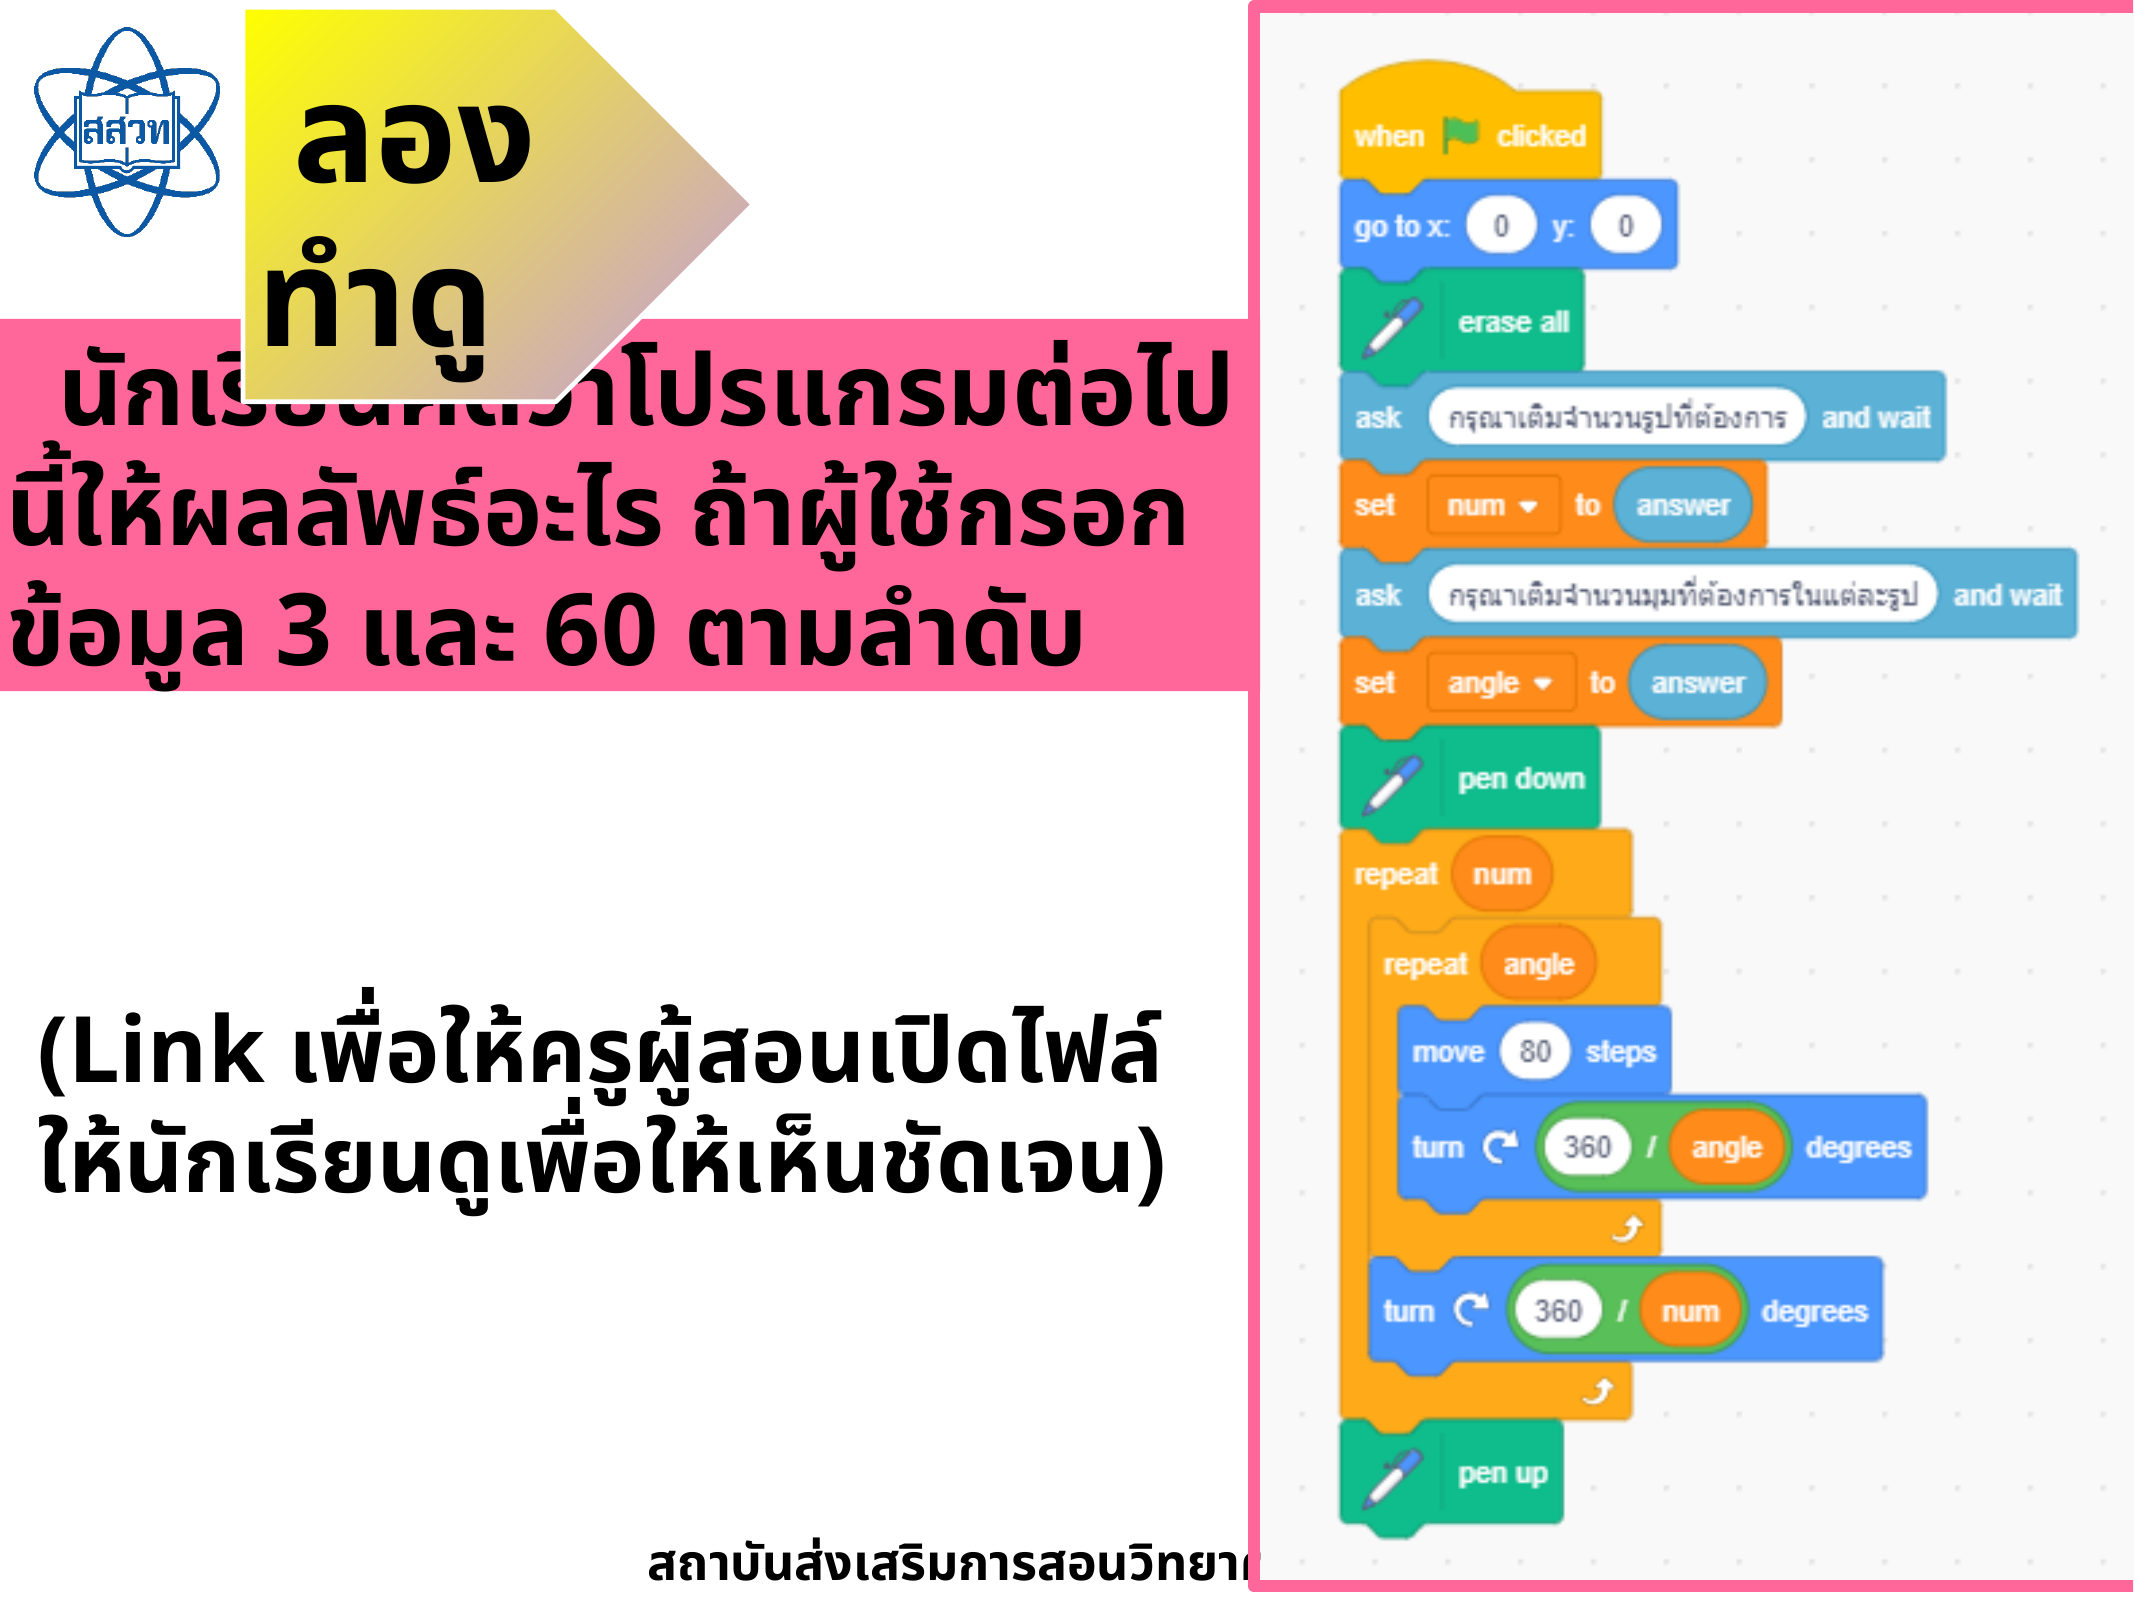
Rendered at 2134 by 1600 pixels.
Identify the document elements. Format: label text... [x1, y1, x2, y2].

text_box นักเรียนคิดว่าโปรแกรมต่อไปนี้ให้ผลลัพธ์อะไร ถ้าผู้ใช้กรอกข้อมูล 3 และ 60 ตามลำดับ [0, 318, 1248, 692]
text_box ลองทำดู [242, 6, 754, 403]
text_box สถาบันส่งเสริมการสอนวิทยาศาสตร์และเทคโนโลยี [196, 1522, 1248, 1589]
picture [33, 27, 220, 237]
text_box (Link เพื่อให้ครูผู้สอนเปิดไฟล์ ให้นักเรียนดูเพื่อให้เห็นชัดเจน) [28, 982, 1256, 1220]
picture [1260, 12, 2134, 1581]
